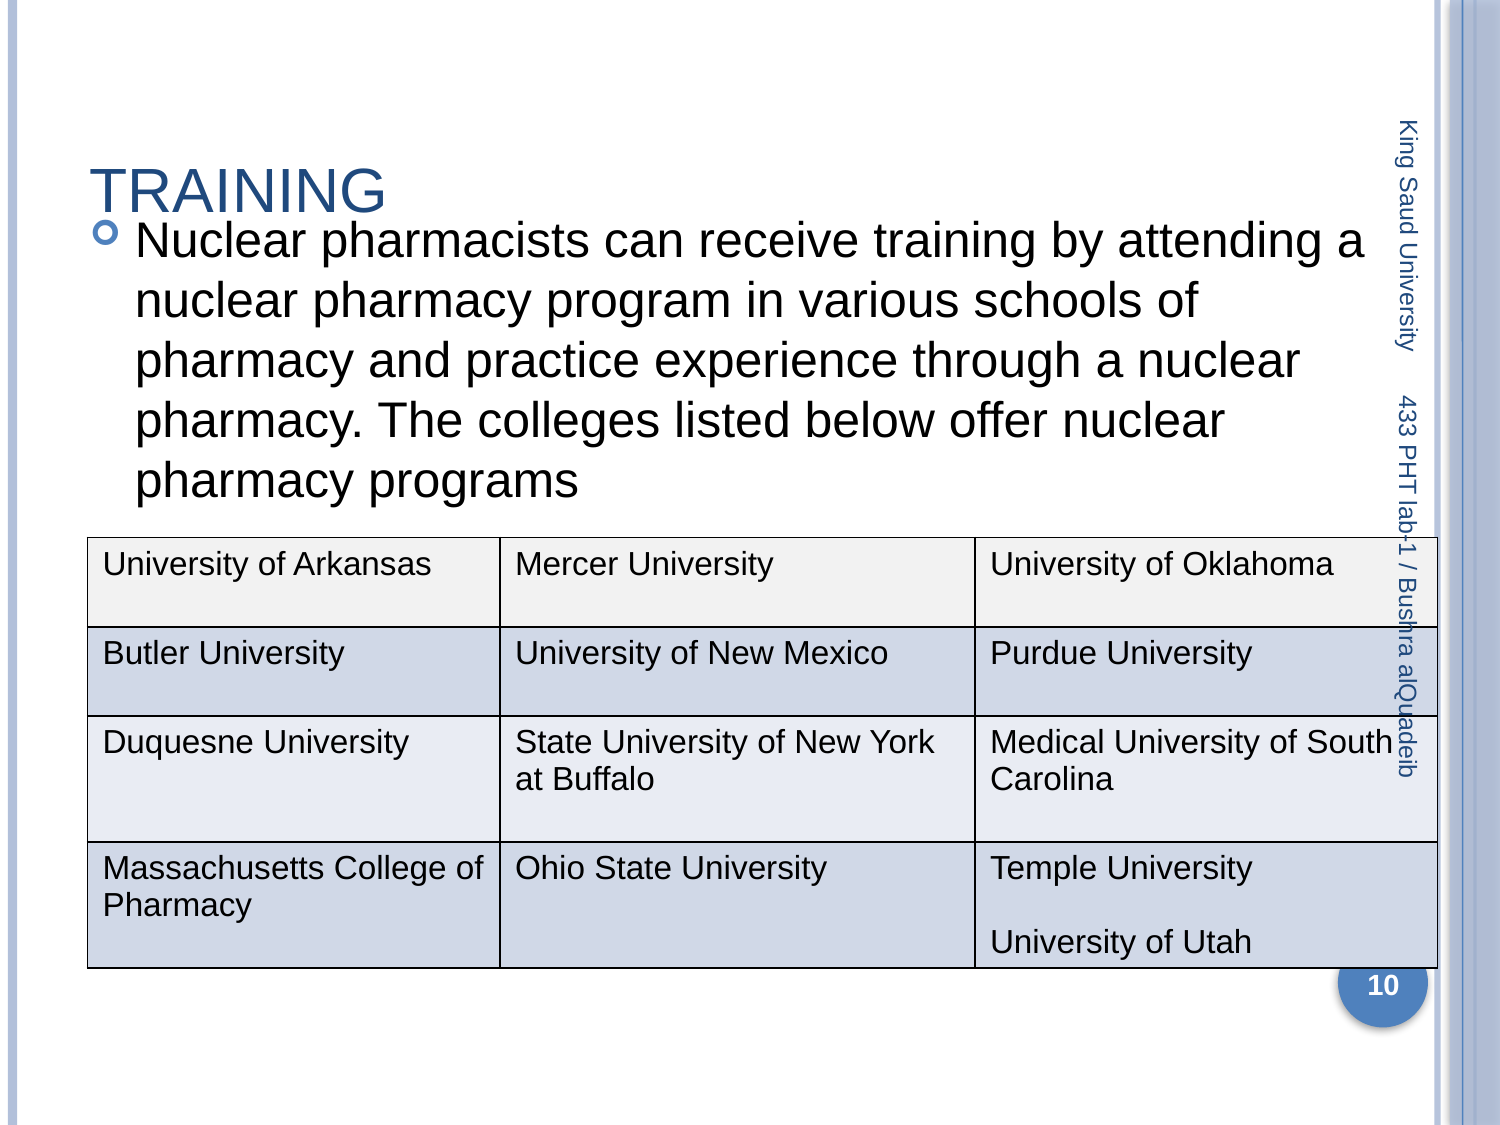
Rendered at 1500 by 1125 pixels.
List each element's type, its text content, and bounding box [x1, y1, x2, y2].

list Nuclear pharmacists can receive training by attending a nuclear pharmacy program in various schools of pharmacy and practice experience through a nuclear pharmacy. The colleges listed below offer nuclear pharmacy programs [75, 200, 1425, 943]
table_cell Medical University of South Carolina [976, 717, 1379, 841]
table_cell Duquesne University [88, 717, 499, 841]
footer 433 PHT lab-1 / Bushra alQuadeib [1379, 380, 1440, 906]
table_header Mercer University [501, 538, 974, 626]
table_header University of Oklahoma [976, 538, 1379, 626]
title Training [75, 45, 1300, 200]
table_cell Purdue University [976, 628, 1379, 715]
slide_number 10 [1333, 969, 1434, 1027]
table_cell State University of New York at Buffalo [501, 717, 974, 841]
table_cell University of New Mexico [501, 628, 974, 715]
table_header University of Arkansas [88, 538, 499, 626]
table_cell Temple University University of Utah [976, 843, 1437, 967]
table_cell Butler University [88, 628, 499, 715]
table_cell Ohio State University [501, 843, 974, 967]
slide_number King Saud University [1378, 43, 1442, 374]
table_cell Massachusetts College of Pharmacy [88, 843, 499, 967]
